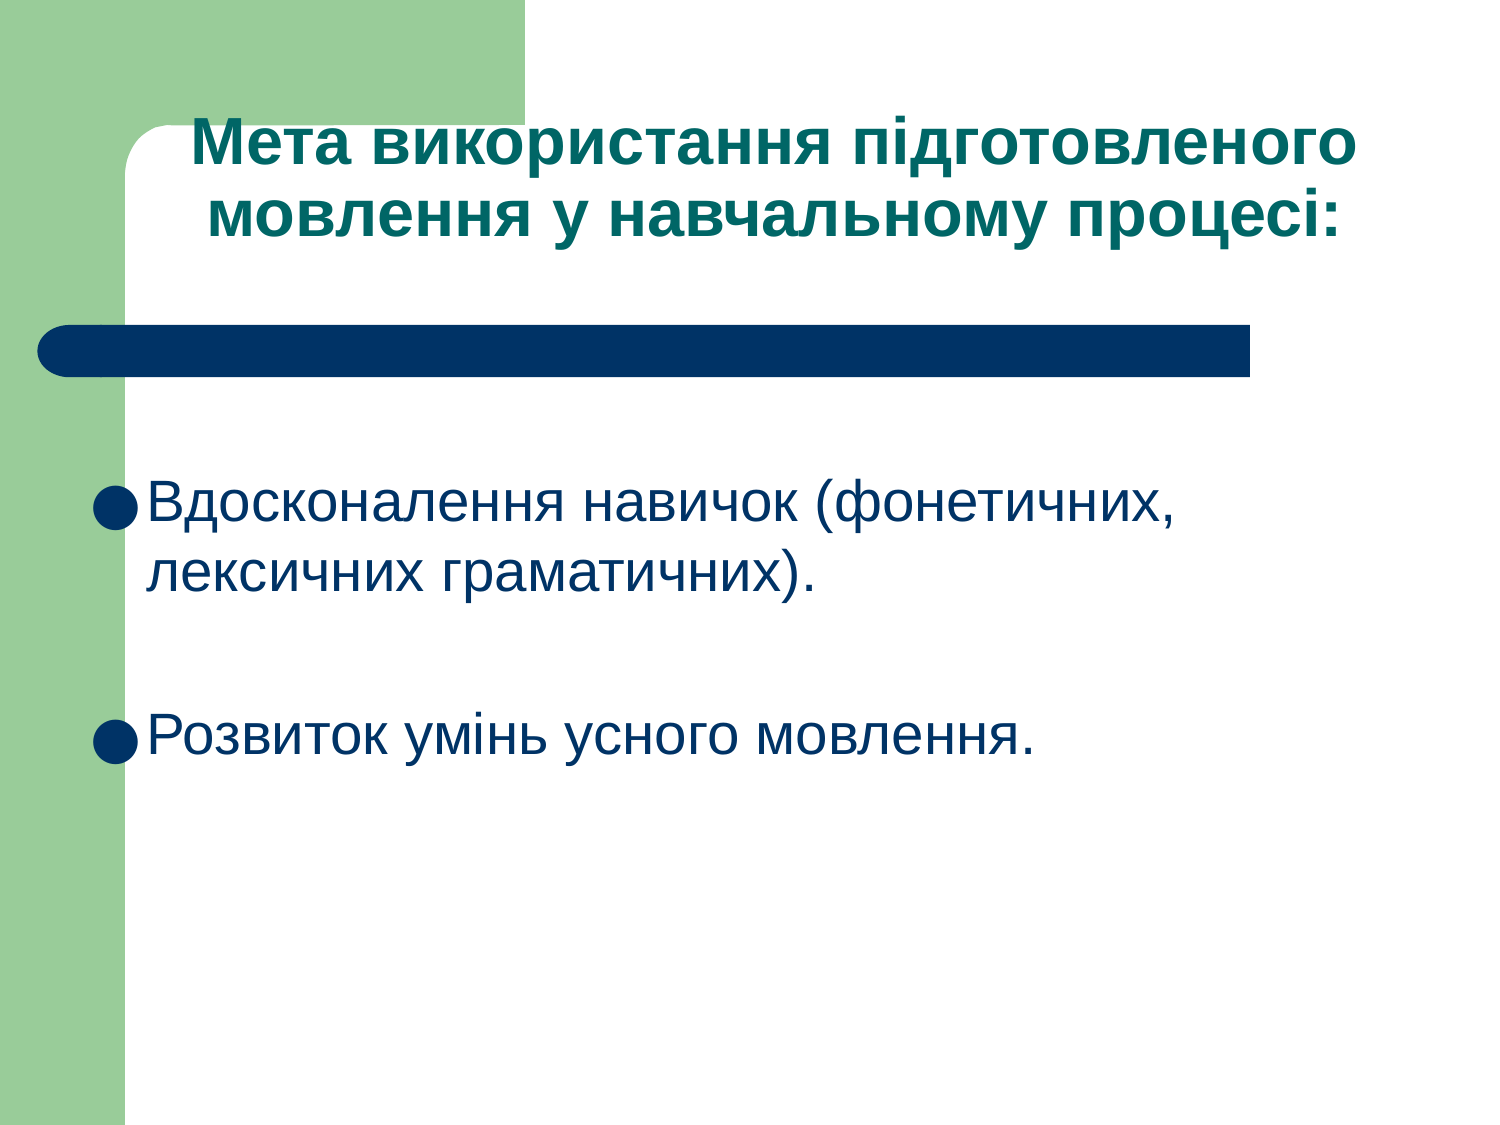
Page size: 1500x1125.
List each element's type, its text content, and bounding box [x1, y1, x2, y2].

title Мета використання підготовленого мовлення у навчальному процесі: [125, 125, 1425, 313]
list Вдосконалення навичок (фонетичних, лексичних граматичних). Розвиток умінь усного мовлення. [75, 373, 1425, 1075]
